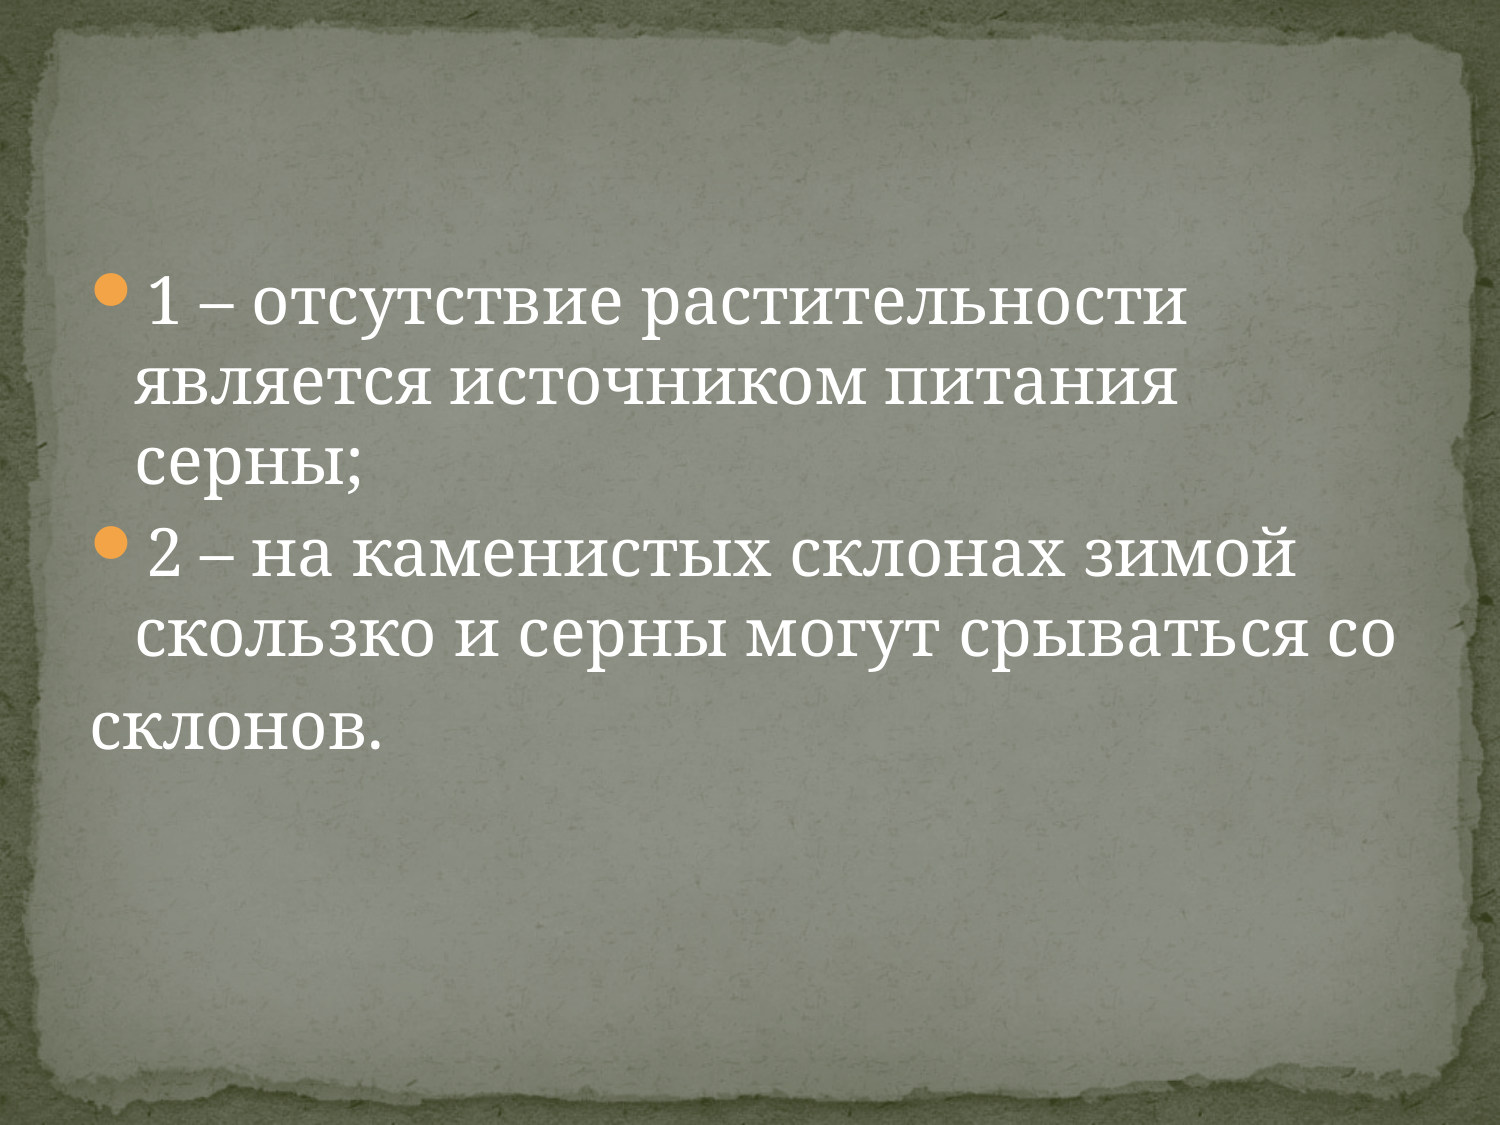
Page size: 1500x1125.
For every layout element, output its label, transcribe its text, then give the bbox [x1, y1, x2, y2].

list 1 – отсутствие растительности является источником питания серны; 2 – на каменистых склонах зимой скользко и серны могут срываться со склонов. [75, 249, 1425, 1000]
